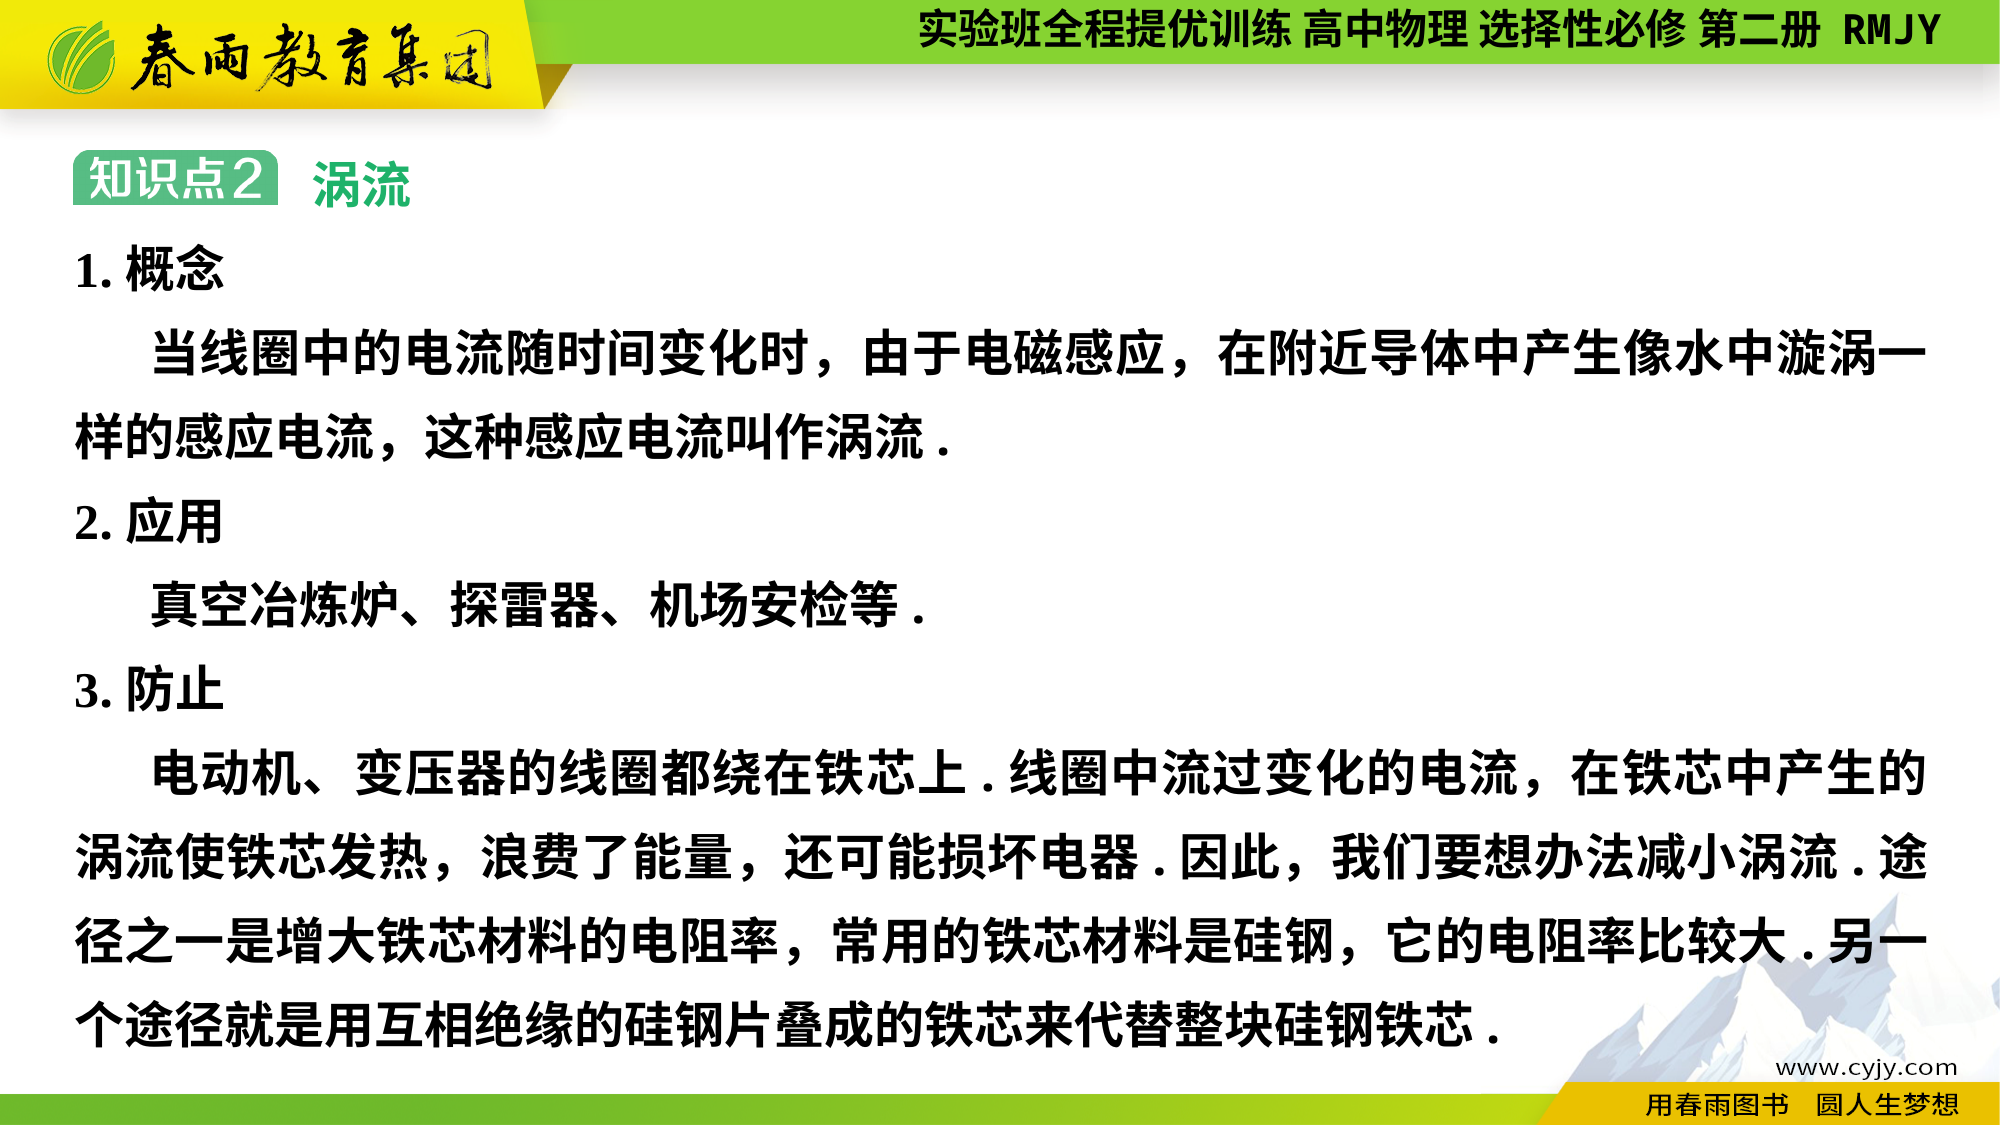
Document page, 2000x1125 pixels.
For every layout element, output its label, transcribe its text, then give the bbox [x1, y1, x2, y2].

list 涡流 1.概念 当线圈中的电流随时间变化时，由于电磁感应，在附近导体中产生像水中漩涡一样的感应电流，这种感应电流叫作涡流. 2.应用 真空冶炼炉、探雷器、机场安检等. 3.防止 电动机、变压器的线圈都绕在铁芯上.线圈中流过变化的电流，在铁芯中产生的涡流使铁芯发热，浪费了能量，还可能损坏电器.因此，我们要想办法减小涡流.途径之一是增大铁芯材料的电阻率，常用的铁芯材料是硅钢，它的电阻率比较大.另一个途径就是用互相绝缘的硅钢片叠成的铁芯来代替整块硅钢铁芯. [59, 122, 1944, 1070]
picture [0, 0, 2000, 1125]
